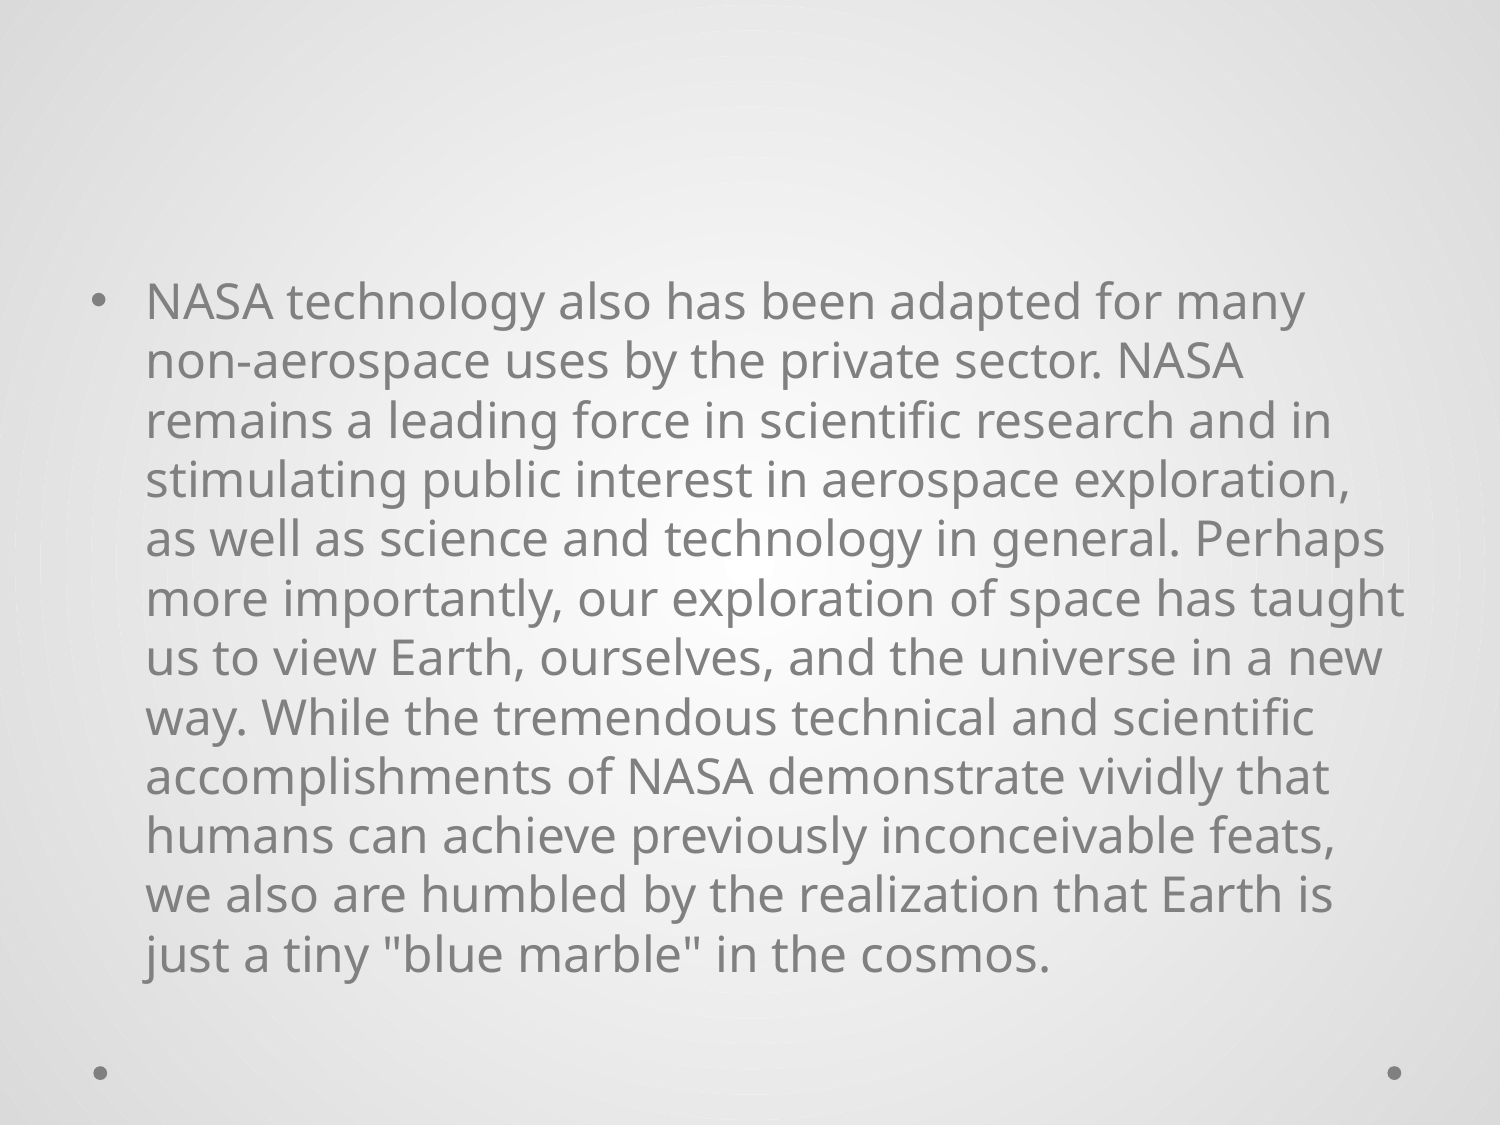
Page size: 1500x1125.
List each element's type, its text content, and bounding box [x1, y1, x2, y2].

list NASA technology also has been adapted for many non-aerospace uses by the private sector. NASA remains a leading force in scientific research and in stimulating public interest in aerospace exploration, as well as science and technology in general. Perhaps more importantly, our exploration of space has taught us to view Earth, ourselves, and the universe in a new way. While the tremendous technical and scientific accomplishments of NASA demonstrate vividly that humans can achieve previously inconceivable feats, we also are humbled by the realization that Earth is just a tiny "blue marble" in the cosmos. [75, 262, 1425, 1005]
